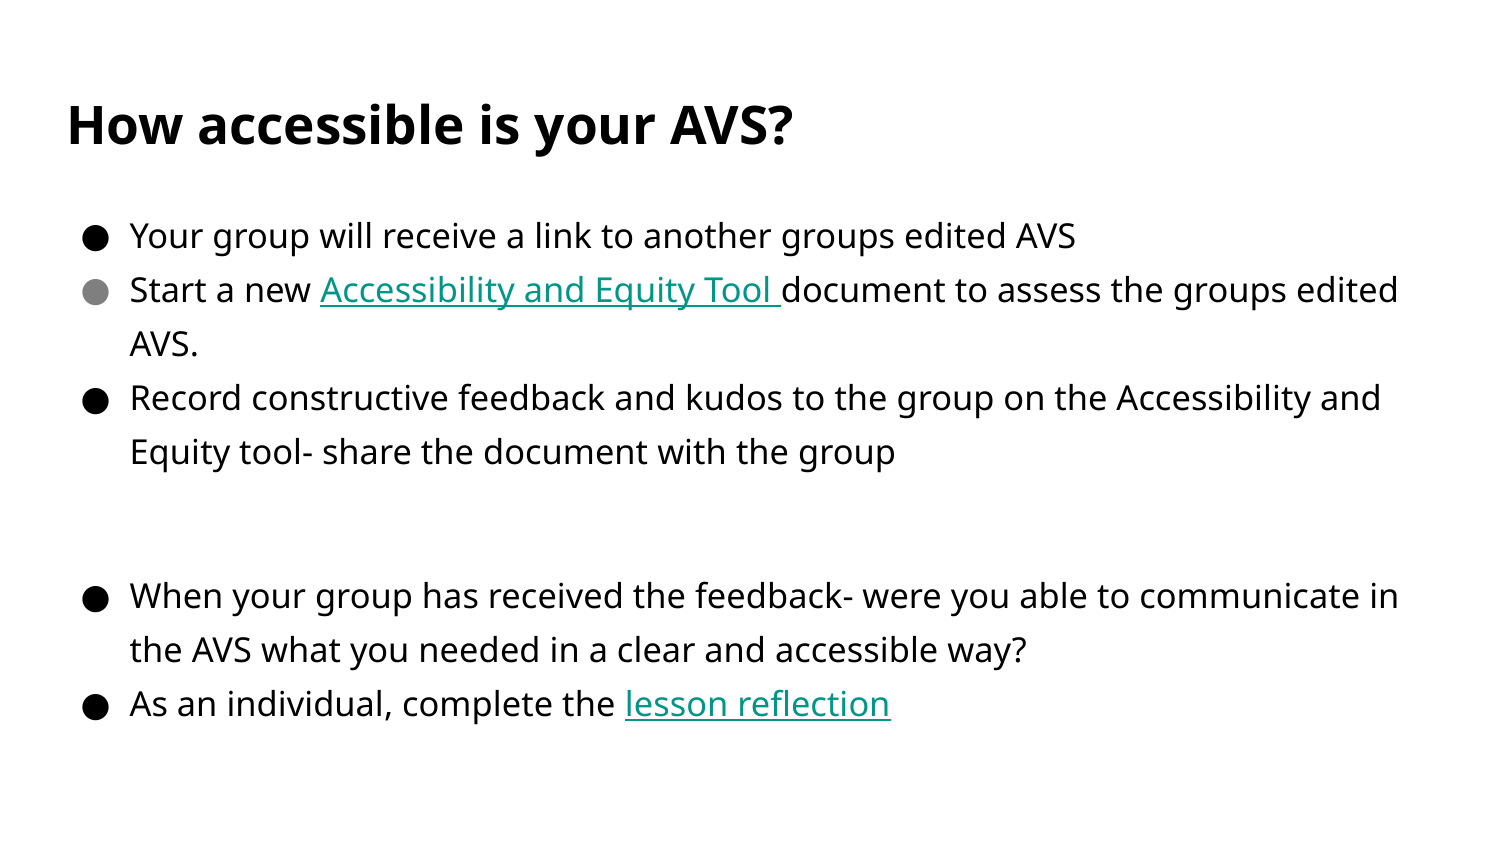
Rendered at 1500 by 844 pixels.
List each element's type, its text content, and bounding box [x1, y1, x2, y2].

title How accessible is your AVS? [51, 72, 1449, 176]
list Your group will receive a link to another groups edited AVS Start a new Accessibility and Equity Tool document to assess the groups edited AVS. Record constructive feedback and kudos to the group on the Accessibility and Equity tool- share the document with the group When your group has received the feedback- were you able to communicate in the AVS what you needed in a clear and accessible way? As an individual, complete the lesson reflection [51, 189, 1449, 750]
